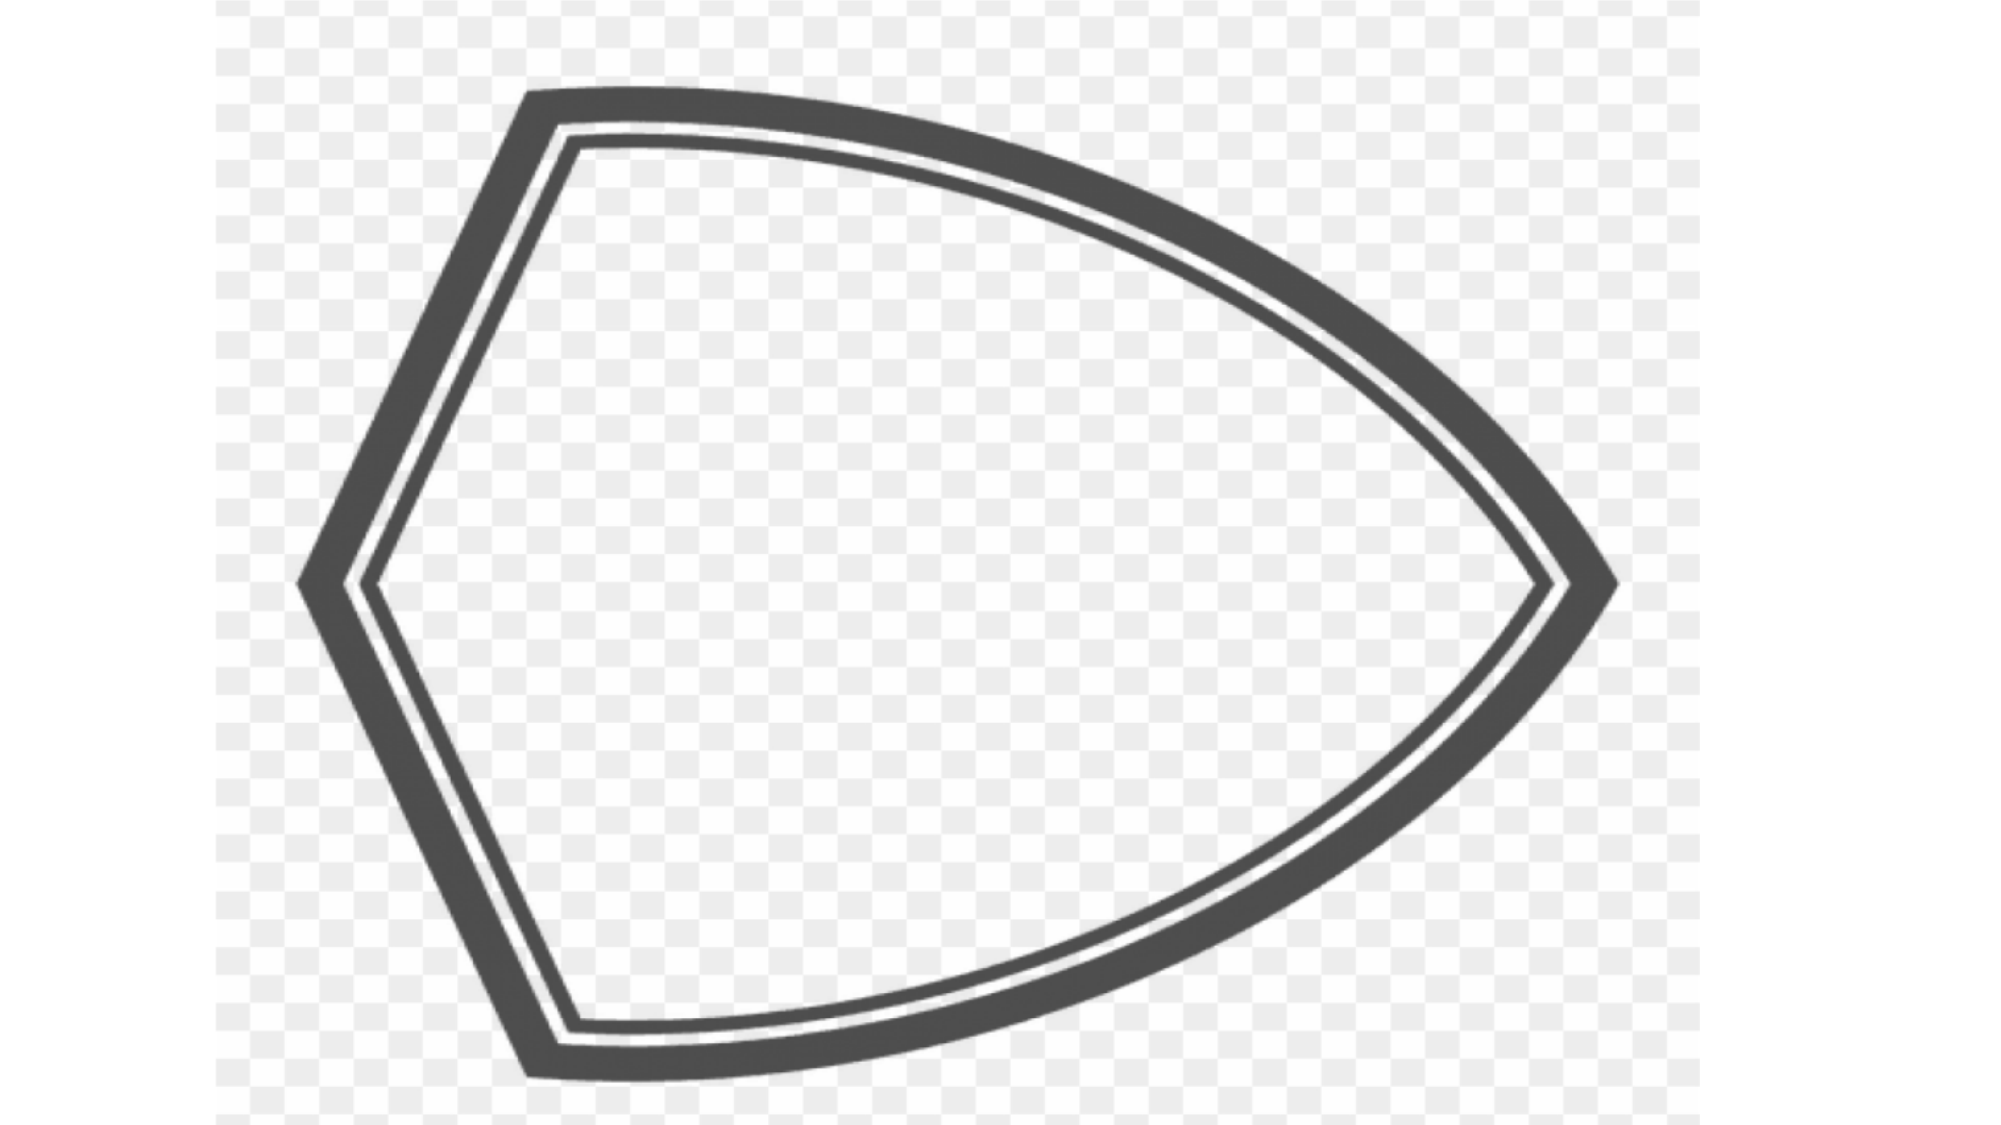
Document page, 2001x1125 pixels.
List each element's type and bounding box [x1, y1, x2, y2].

picture [217, 0, 1698, 1125]
